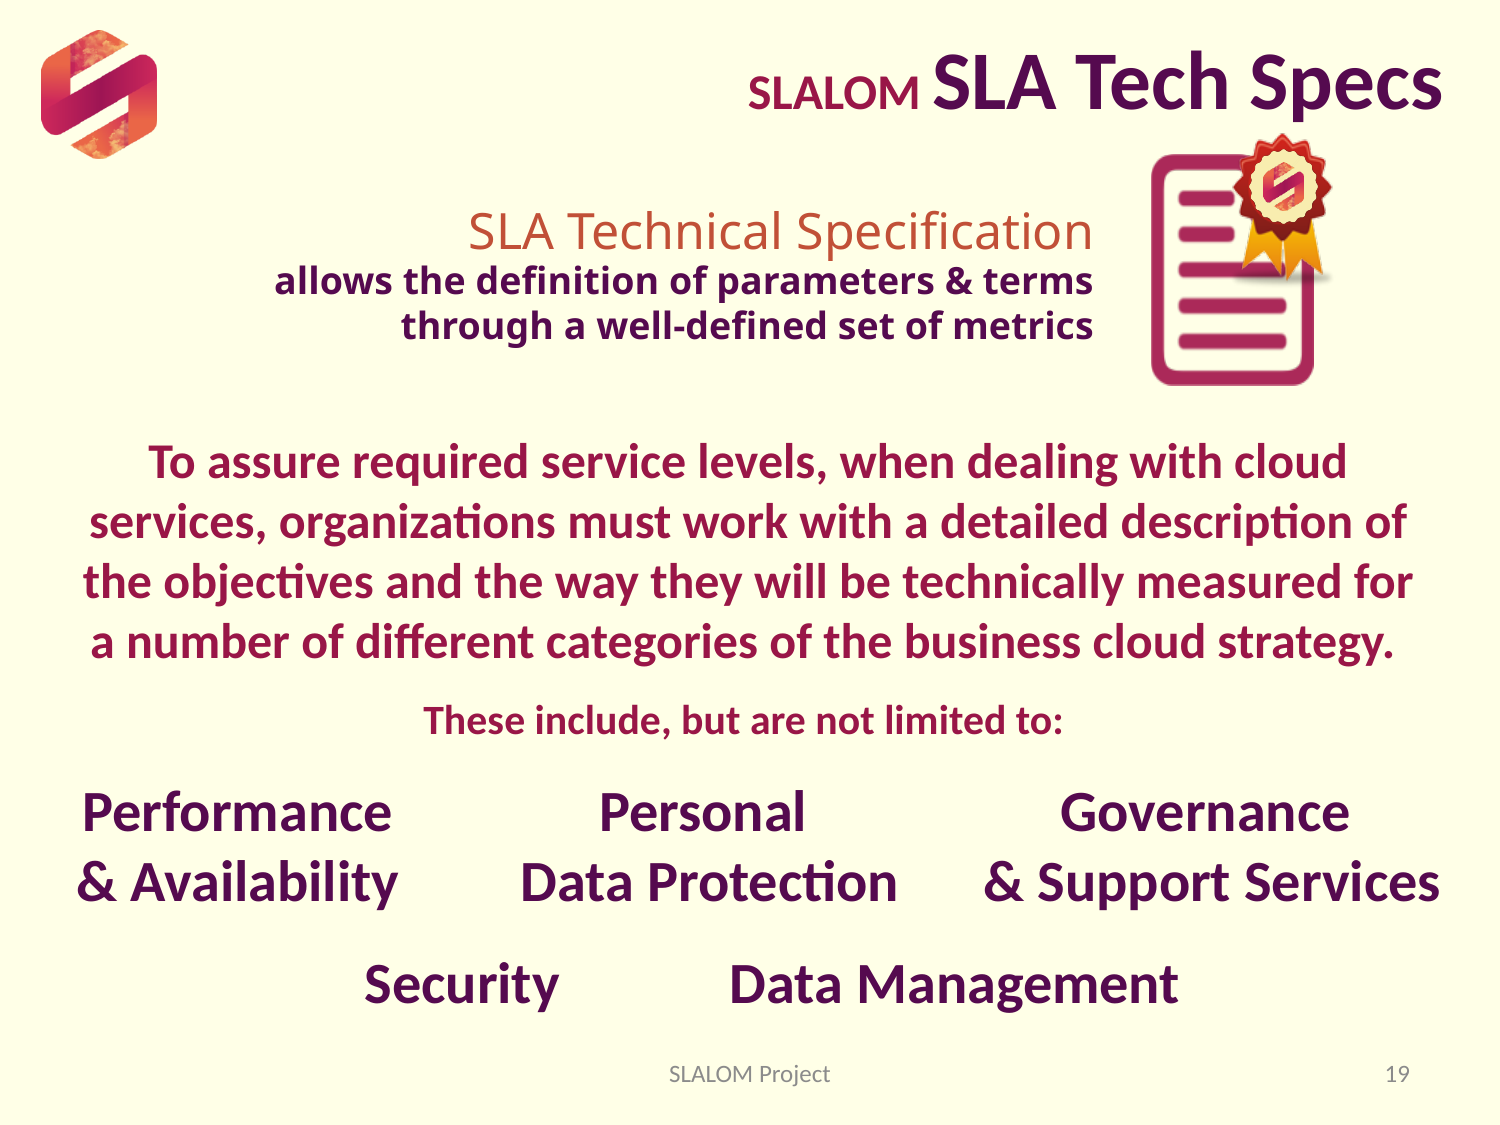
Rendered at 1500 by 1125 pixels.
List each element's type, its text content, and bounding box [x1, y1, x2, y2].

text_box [1150, 113, 1369, 386]
picture [41, 30, 157, 159]
text_box allows the definition of parameters & terms through a well-defined set of metrics [177, 249, 1110, 355]
text_box To assure required service levels, when dealing with cloud services, organizations must work with a detailed description of the objectives and the way they will be technically measured for a number of different categories of the business cloud strategy. These include, but are not limited to: [62, 420, 1435, 751]
slide_number 19 [1074, 1042, 1425, 1103]
text_box Performance & Availability [61, 765, 428, 921]
footer SLALOM Project [512, 1042, 988, 1103]
text_box Data Management [714, 937, 1195, 1023]
text_box SLA Technical Specification [138, 192, 1110, 267]
text_box Security [349, 937, 575, 1023]
text_box Personal Data Protection [505, 765, 914, 921]
text_box Governance & Support Services [968, 765, 1457, 921]
text_box SLALOM SLA Tech Specs [100, 19, 1459, 134]
